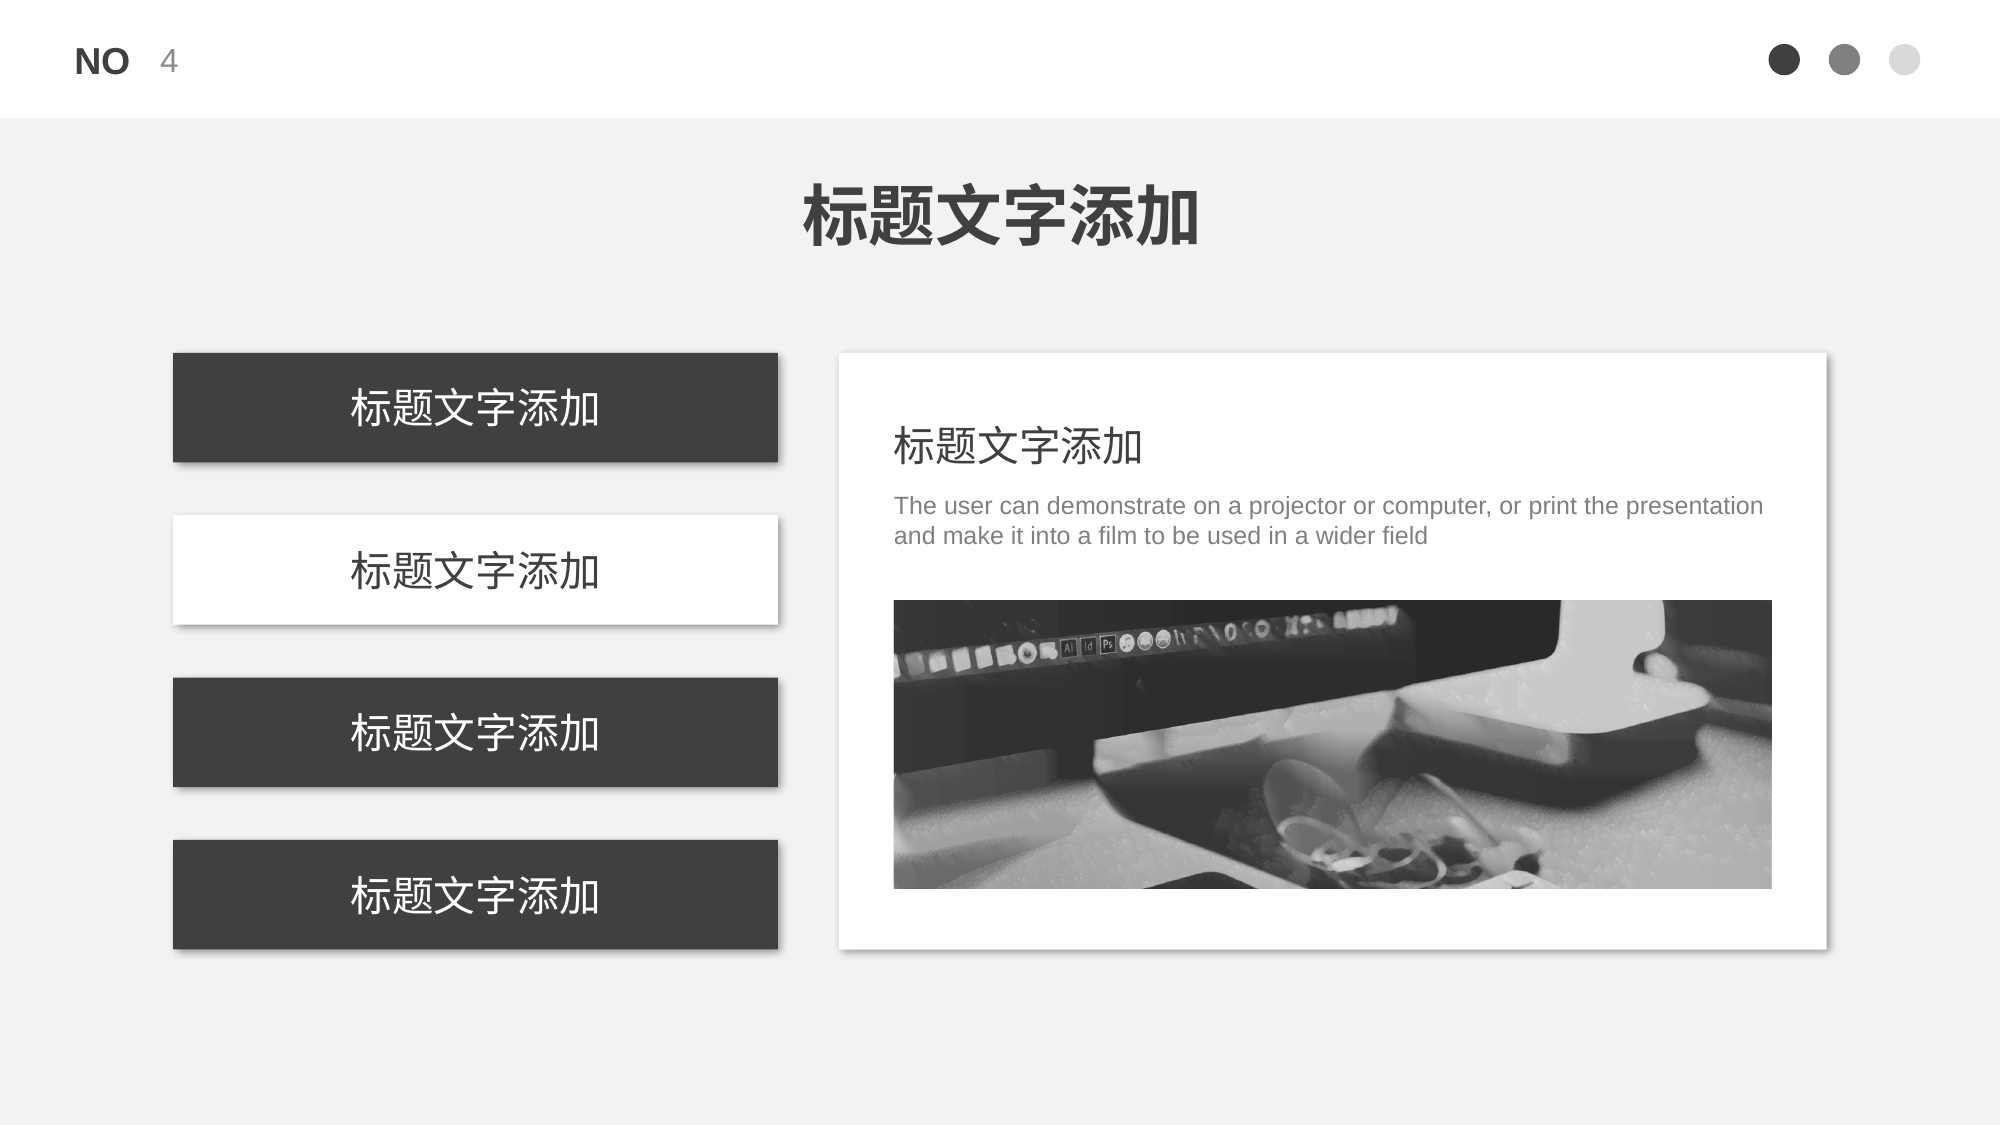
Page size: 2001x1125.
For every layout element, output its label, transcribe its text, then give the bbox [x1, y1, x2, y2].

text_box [838, 352, 1827, 950]
text_box 标题文字添加 [592, 166, 1412, 261]
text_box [173, 515, 779, 625]
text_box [173, 839, 779, 950]
slide_number 4 [145, 29, 252, 90]
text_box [173, 677, 779, 788]
picture [893, 600, 1772, 889]
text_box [173, 352, 779, 463]
